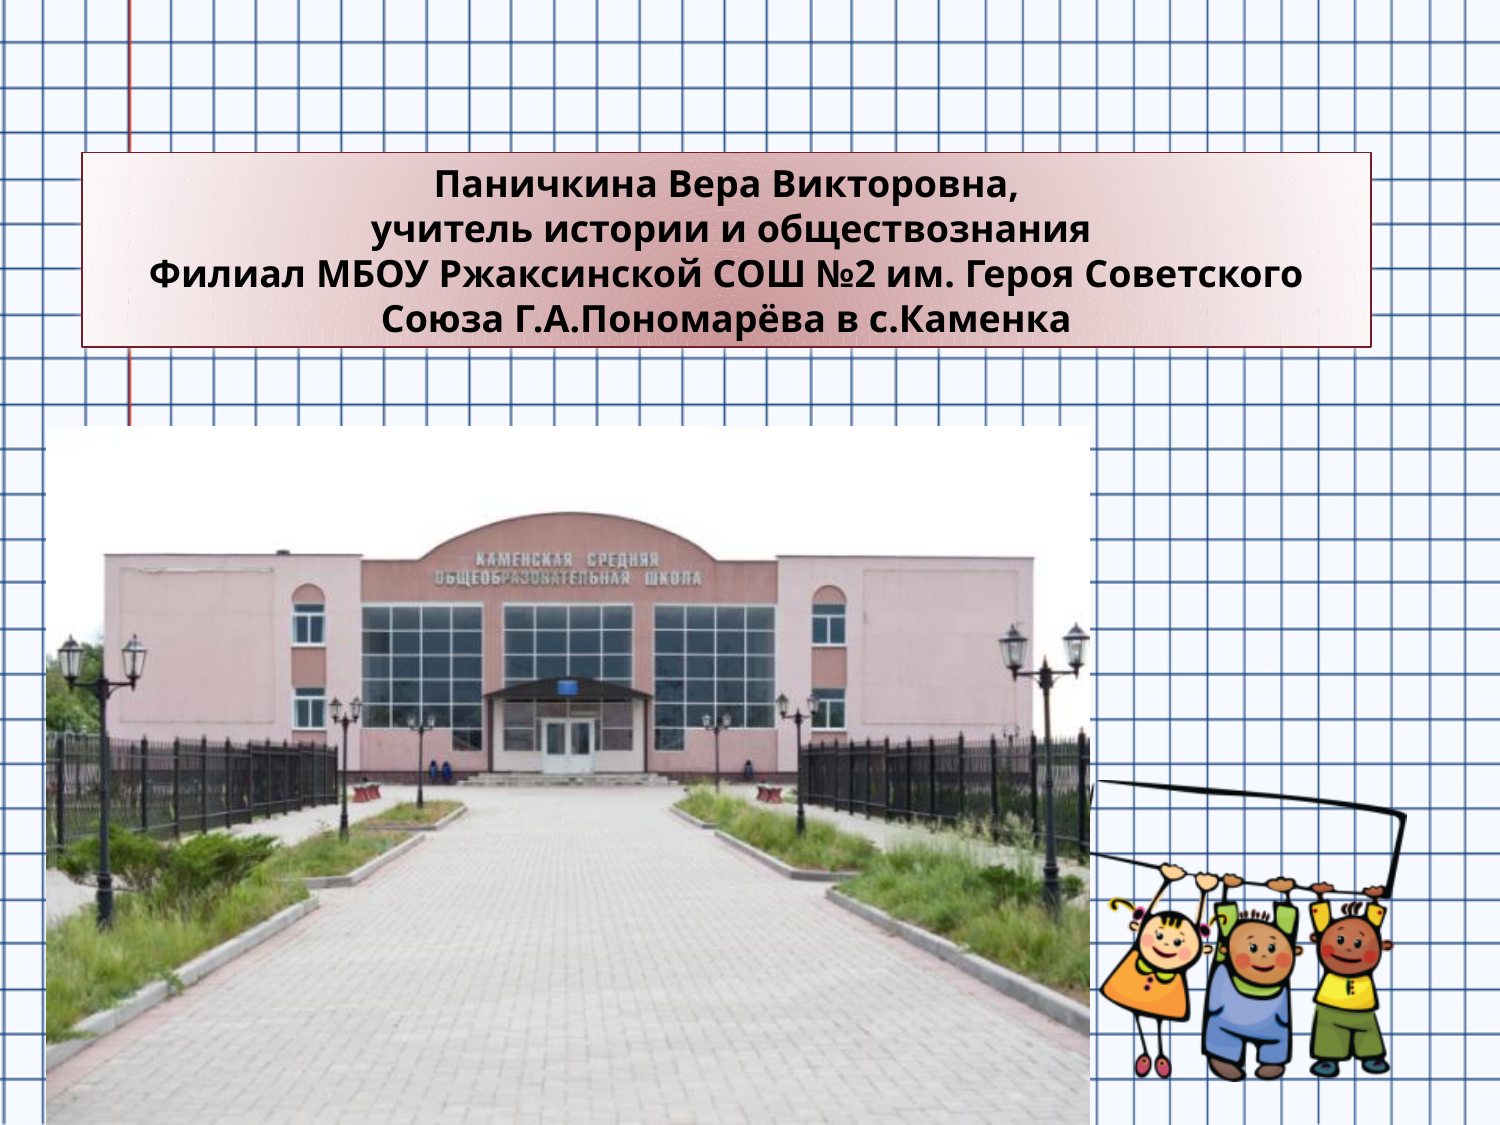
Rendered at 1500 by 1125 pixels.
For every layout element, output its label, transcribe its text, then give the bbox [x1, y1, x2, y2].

picture [0, 0, 1500, 1125]
text_box Паничкина Вера Викторовна, учитель истории и обществознания Филиал МБОУ Ржаксинской СОШ №2 им. Героя Советского Союза Г.А.Пономарёва в с.Каменка [81, 152, 1372, 348]
